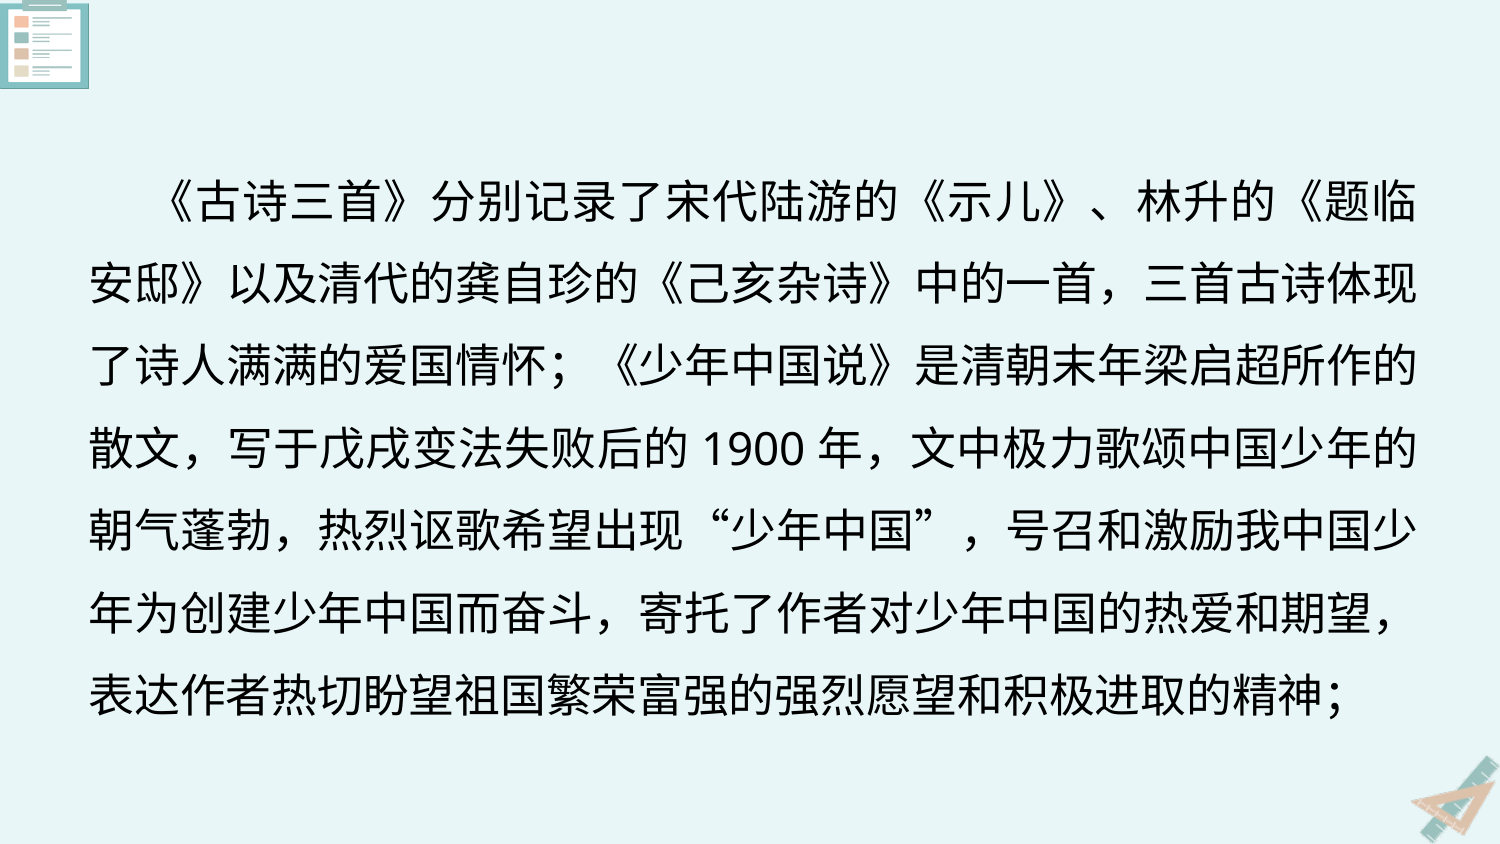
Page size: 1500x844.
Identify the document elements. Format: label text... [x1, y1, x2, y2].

picture [1411, 755, 1500, 844]
picture [0, 0, 89, 89]
text_box 《古诗三首》分别记录了宋代陆游的《示儿》、林升的《题临安邸》以及清代的龚自珍的《己亥杂诗》中的一首，三首古诗体现了诗人满满的爱国情怀；《少年中国说》是清朝末年梁启超所作的散文，写于戊戌变法失败后的1900年，文中极力歌颂中国少年的朝气蓬勃，热烈讴歌希望出现“少年中国”，号召和激励我中国少年为创建少年中国而奋斗，寄托了作者对少年中国的热爱和期望，表达作者热切盼望祖国繁荣富强的强烈愿望和积极进取的精神； [28, 137, 1434, 730]
